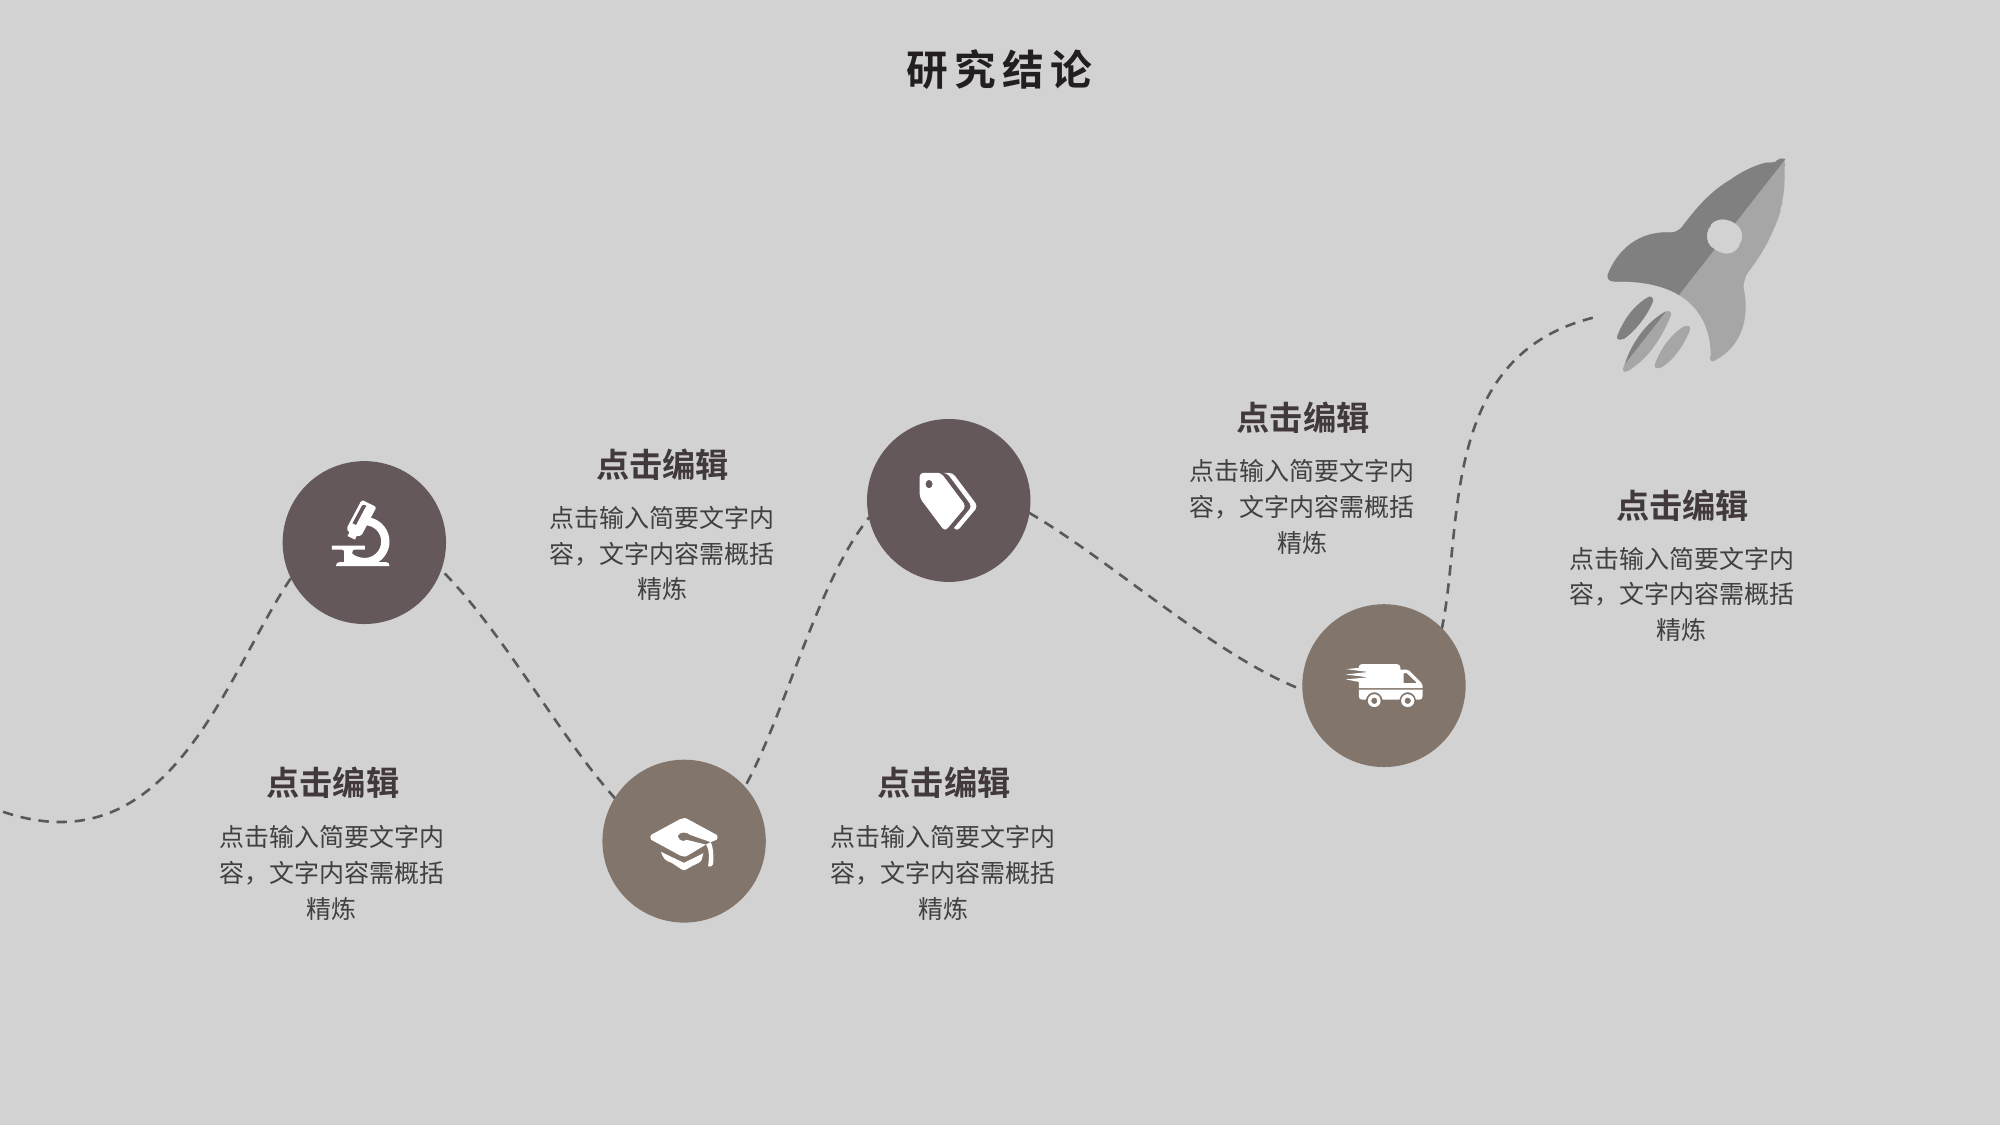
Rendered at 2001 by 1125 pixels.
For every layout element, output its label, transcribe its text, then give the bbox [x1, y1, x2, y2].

text_box [1345, 664, 1423, 708]
text_box [919, 472, 965, 530]
text_box 点击输入简要文字内容，文字内容需概括精炼 [532, 488, 792, 612]
text_box [1302, 604, 1466, 768]
text_box 点击输入简要文字内容，文字内容需概括精炼 [1551, 529, 1812, 653]
text_box [1030, 317, 1593, 690]
text_box [0, 518, 874, 823]
text_box [660, 851, 704, 871]
text_box 点击编辑 [581, 438, 766, 482]
text_box 点击编辑 [1600, 479, 1777, 523]
text_box [650, 818, 718, 867]
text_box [1607, 158, 1786, 372]
text_box 点击编辑 [1221, 391, 1407, 435]
text_box 点击输入简要文字内容，文字内容需概括精炼 [813, 808, 1073, 932]
text_box 点击输入简要文字内容，文字内容需概括精炼 [1172, 441, 1432, 565]
text_box 点击编辑 [862, 756, 1031, 800]
text_box 点击输入简要文字内容，文字内容需概括精炼 [202, 808, 462, 932]
text_box [331, 500, 390, 567]
text_box [867, 418, 1031, 582]
text_box 点击编辑 [251, 756, 446, 800]
text_box [602, 759, 766, 923]
text_box [943, 472, 977, 530]
text_box 研究结论 [892, 36, 1108, 101]
text_box [282, 461, 447, 625]
